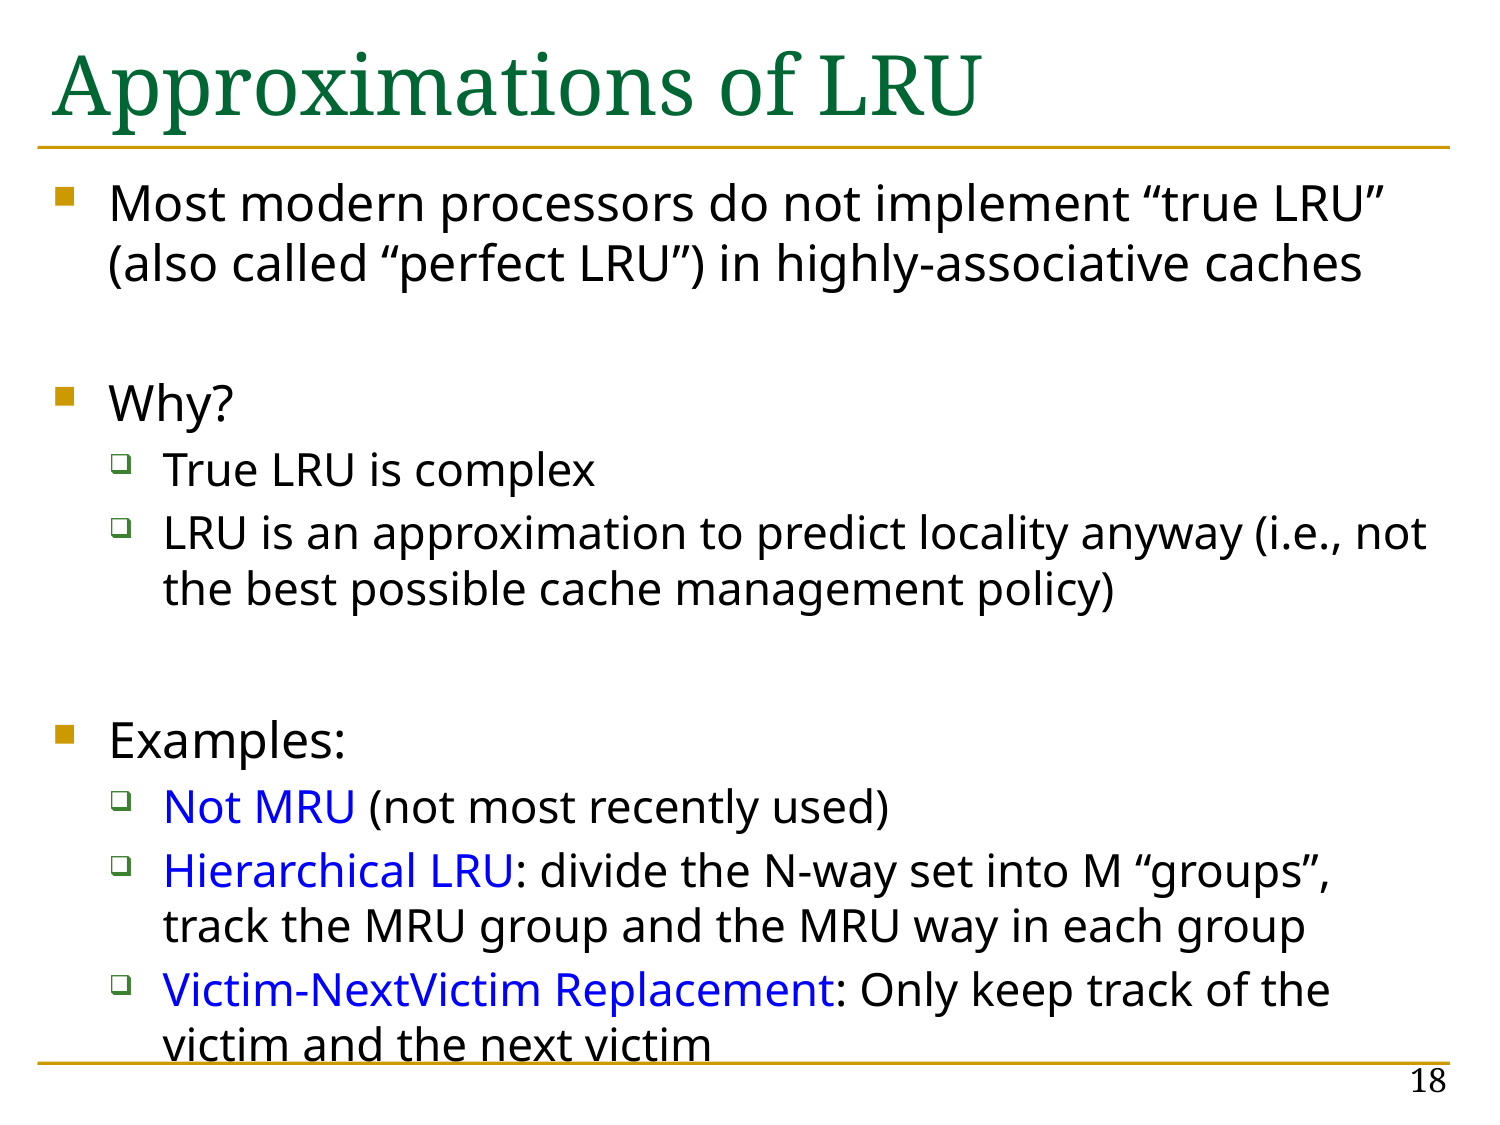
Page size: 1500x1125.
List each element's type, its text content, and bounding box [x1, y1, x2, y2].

slide_number 18 [1111, 1036, 1462, 1112]
title Approximations of LRU [37, 24, 1450, 163]
list Most modern processors do not implement “true LRU” (also called “perfect LRU”) in highly-associative caches Why? True LRU is complex LRU is an approximation to predict locality anyway (i.e., not the best possible cache management policy) Examples: Not MRU (not most recently used) Hierarchical LRU: divide the N-way set into M “groups”, track the MRU group and the MRU way in each group Victim-NextVictim Replacement: Only keep track of the victim and the next victim [37, 163, 1450, 1016]
